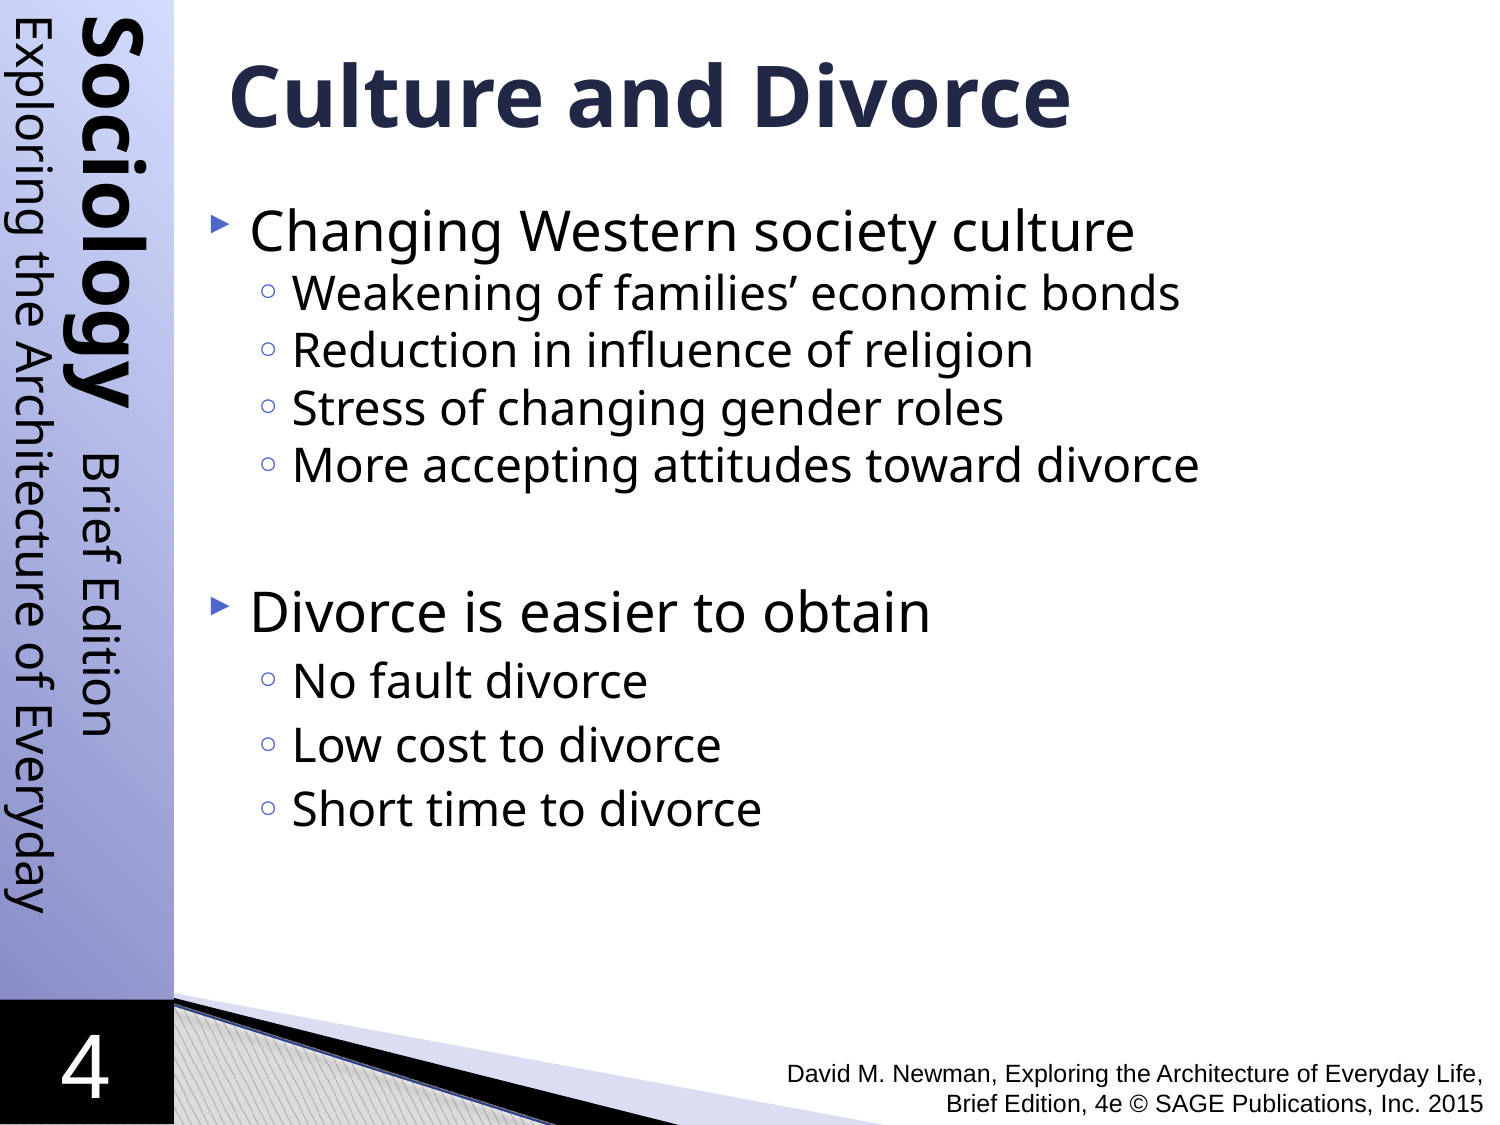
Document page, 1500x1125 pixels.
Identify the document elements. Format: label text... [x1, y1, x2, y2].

list Changing Western society culture Weakening of families’ economic bonds Reduction in influence of religion Stress of changing gender roles More accepting attitudes toward divorce Divorce is easier to obtain No fault divorce Low cost to divorce Short time to divorce [174, 187, 1500, 930]
footer David M. Newman, Exploring the Architecture of Everyday Life, Brief Edition, 4e © SAGE Publications, Inc. 2015 [762, 1065, 1500, 1125]
title Culture and Divorce [212, 0, 1500, 188]
picture [174, 1003, 558, 1125]
